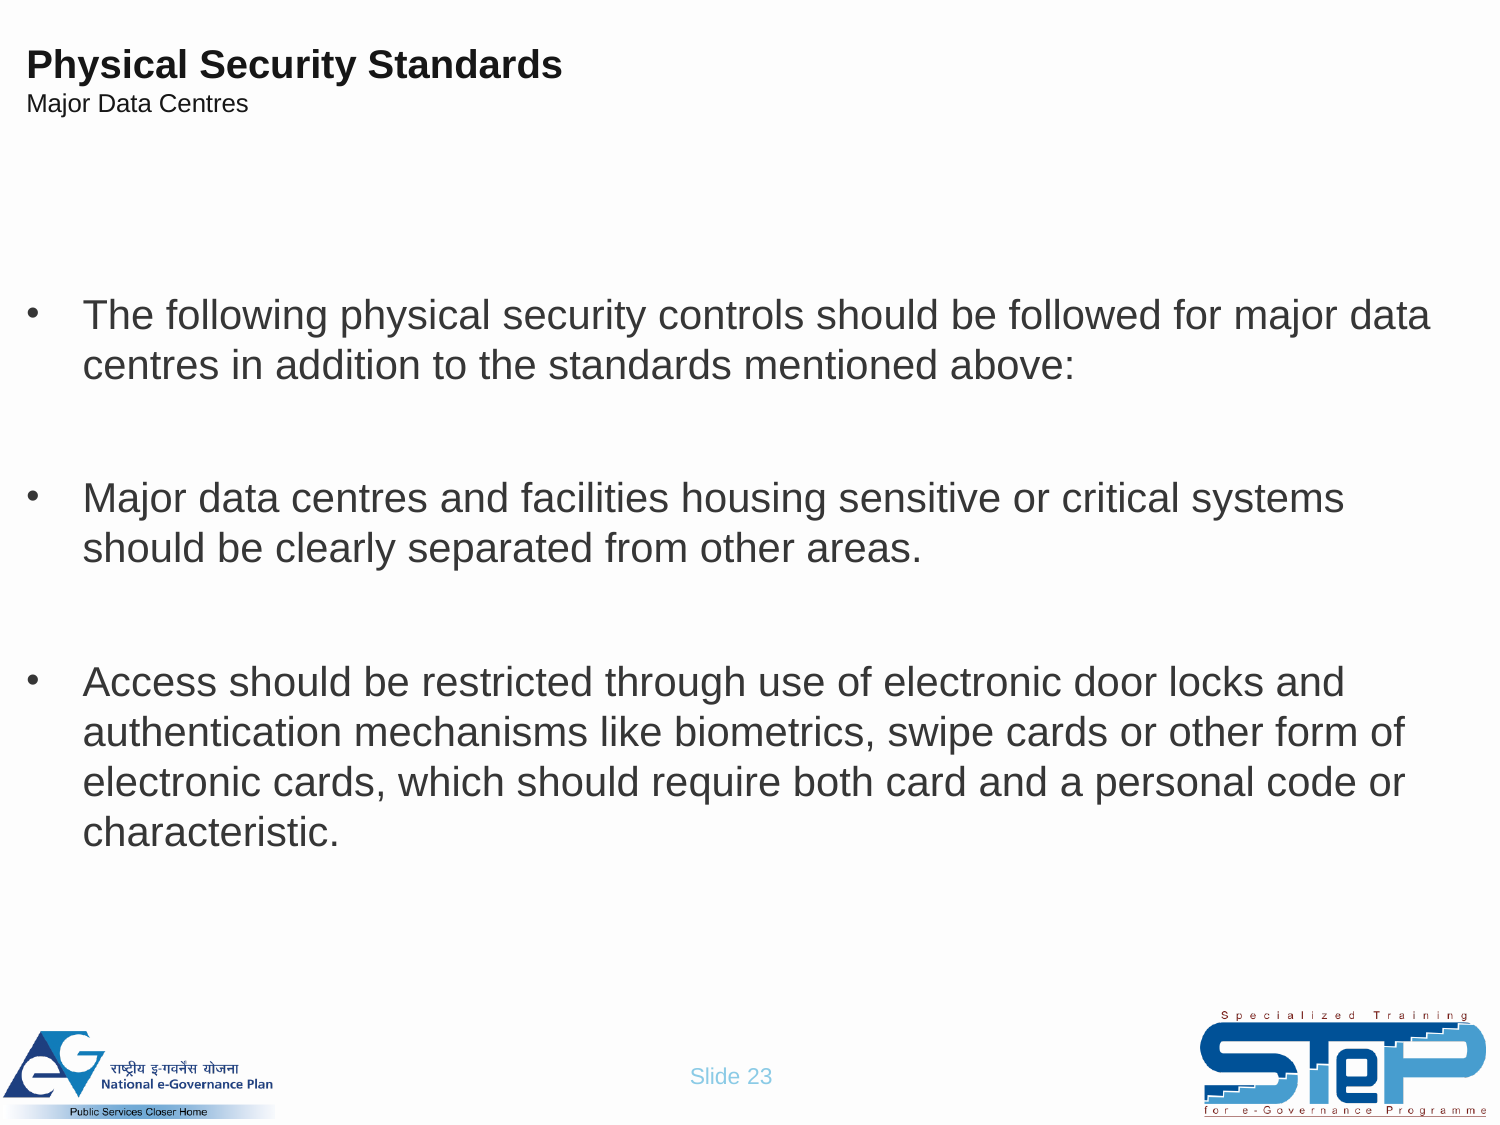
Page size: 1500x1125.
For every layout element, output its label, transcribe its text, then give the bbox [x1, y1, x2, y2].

title Physical Security Standards Major Data Centres [26, 38, 1472, 163]
picture [2, 1031, 275, 1119]
list The following physical security controls should be followed for major data centres in addition to the standards mentioned above: Major data centres and facilities housing sensitive or critical systems should be clearly separated from other areas. Access should be restricted through use of electronic door locks and authentication mechanisms like biometrics, swipe cards or other form of electronic cards, which should require both card and a personal code or characteristic. [26, 287, 1474, 999]
picture [1200, 1011, 1486, 1117]
